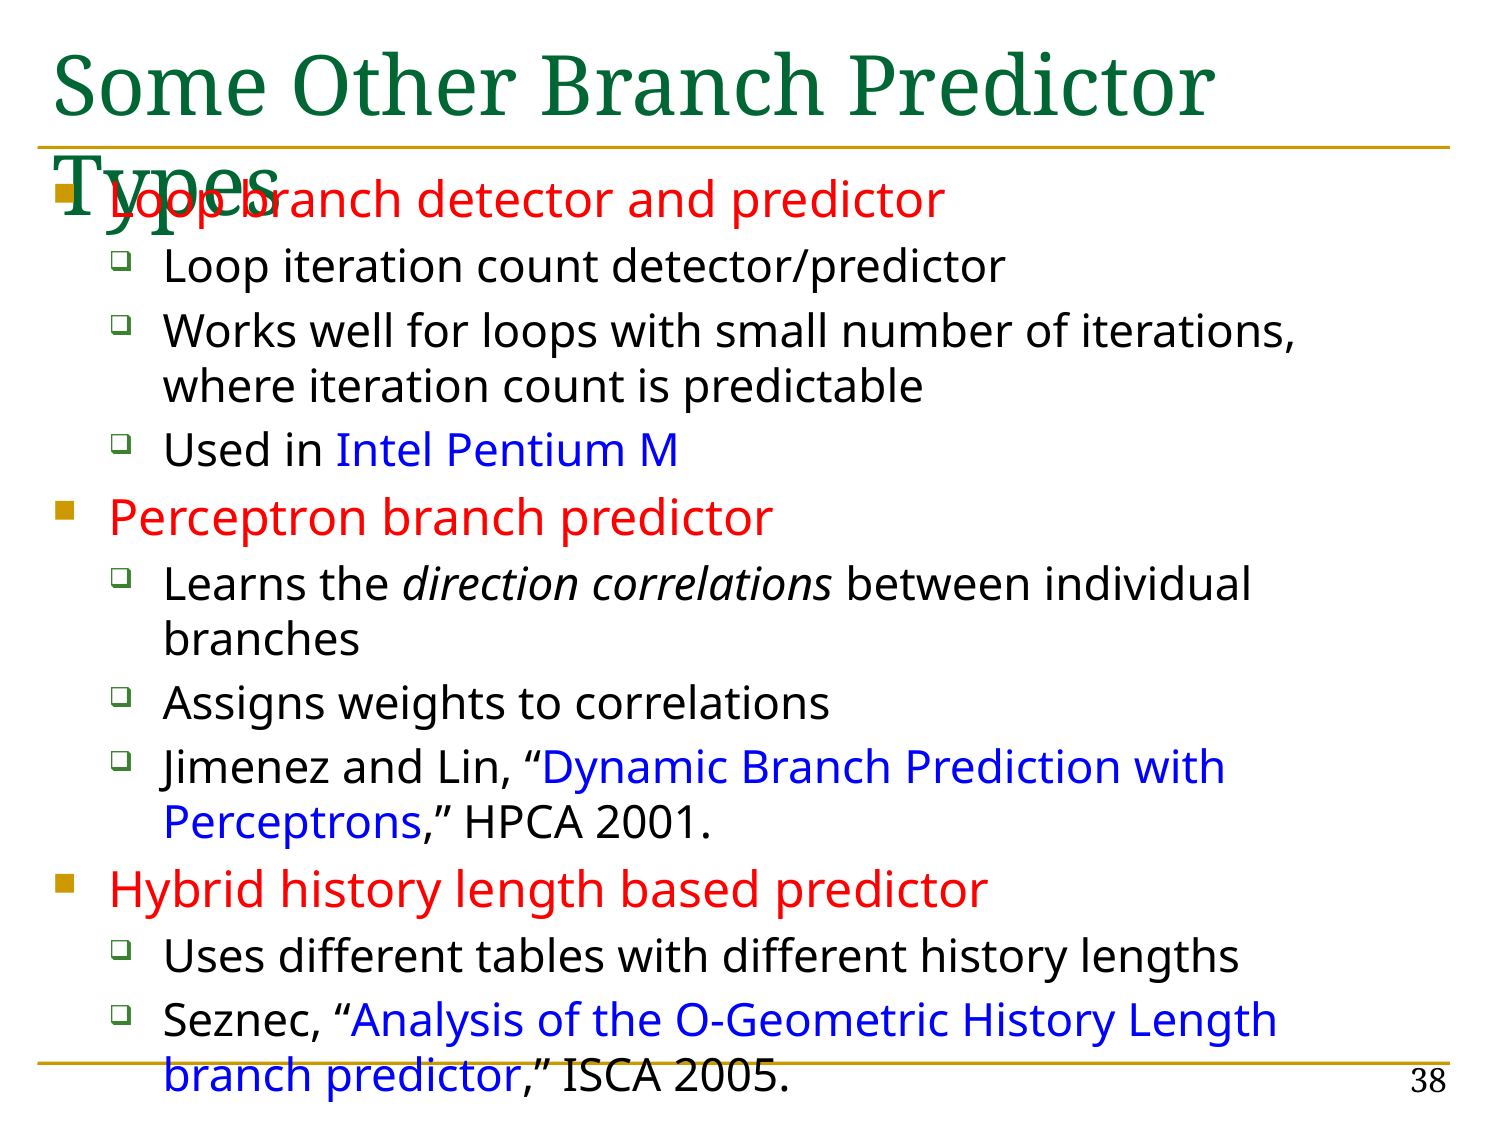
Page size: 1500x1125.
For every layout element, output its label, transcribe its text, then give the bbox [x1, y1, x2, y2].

title Some Other Branch Predictor Types [37, 24, 1450, 160]
slide_number 38 [1111, 1036, 1462, 1112]
list Loop branch detector and predictor Loop iteration count detector/predictor Works well for loops with small number of iterations, where iteration count is predictable Used in Intel Pentium M Perceptron branch predictor Learns the direction correlations between individual branches Assigns weights to correlations Jimenez and Lin, “Dynamic Branch Prediction with Perceptrons,” HPCA 2001. Hybrid history length based predictor Uses different tables with different history lengths Seznec, “Analysis of the O-Geometric History Length branch predictor,” ISCA 2005. [37, 160, 1450, 1013]
